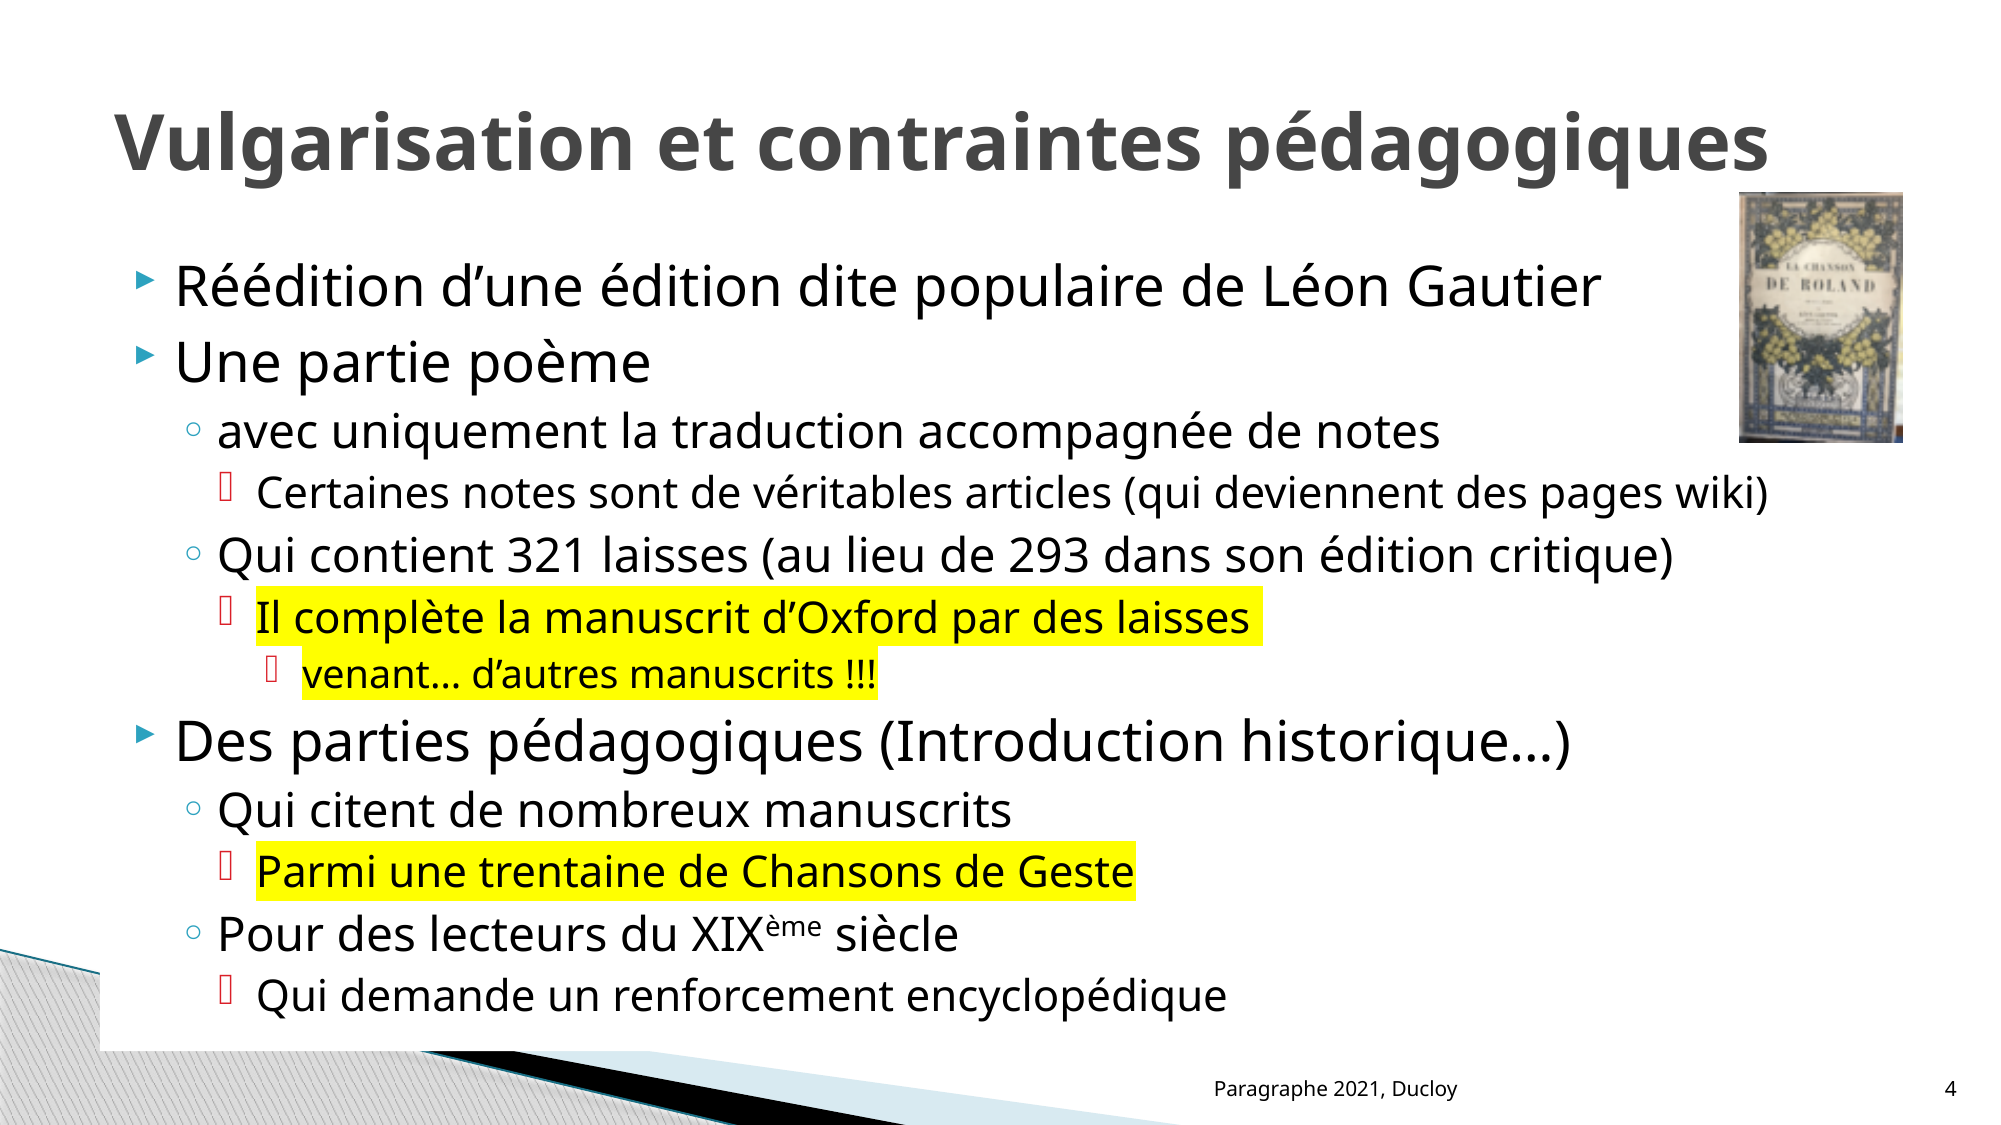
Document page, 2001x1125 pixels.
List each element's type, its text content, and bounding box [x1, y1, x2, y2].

footer Paragraphe 2021, Ducloy [957, 1051, 1473, 1112]
picture [1739, 192, 1903, 444]
slide_number 4 [1891, 1051, 1972, 1112]
title Vulgarisation et contraintes pédagogiques [99, 45, 1900, 233]
list Réédition d’une édition dite populaire de Léon Gautier Une partie poème avec uniquement la traduction accompagnée de notes Certaines notes sont de véritables articles (qui deviennent des pages wiki) Qui contient 321 laisses (au lieu de 293 dans son édition critique) Il complète la manuscrit d’Oxford par des laisses venant… d’autres manuscrits !!! Des parties pédagogiques (Introduction historique…) Qui citent de nombreux manuscrits Parmi une trentaine de Chansons de Geste Pour des lecteurs du XIXème siècle Qui demande un renforcement encyclopédique [99, 242, 1900, 1052]
